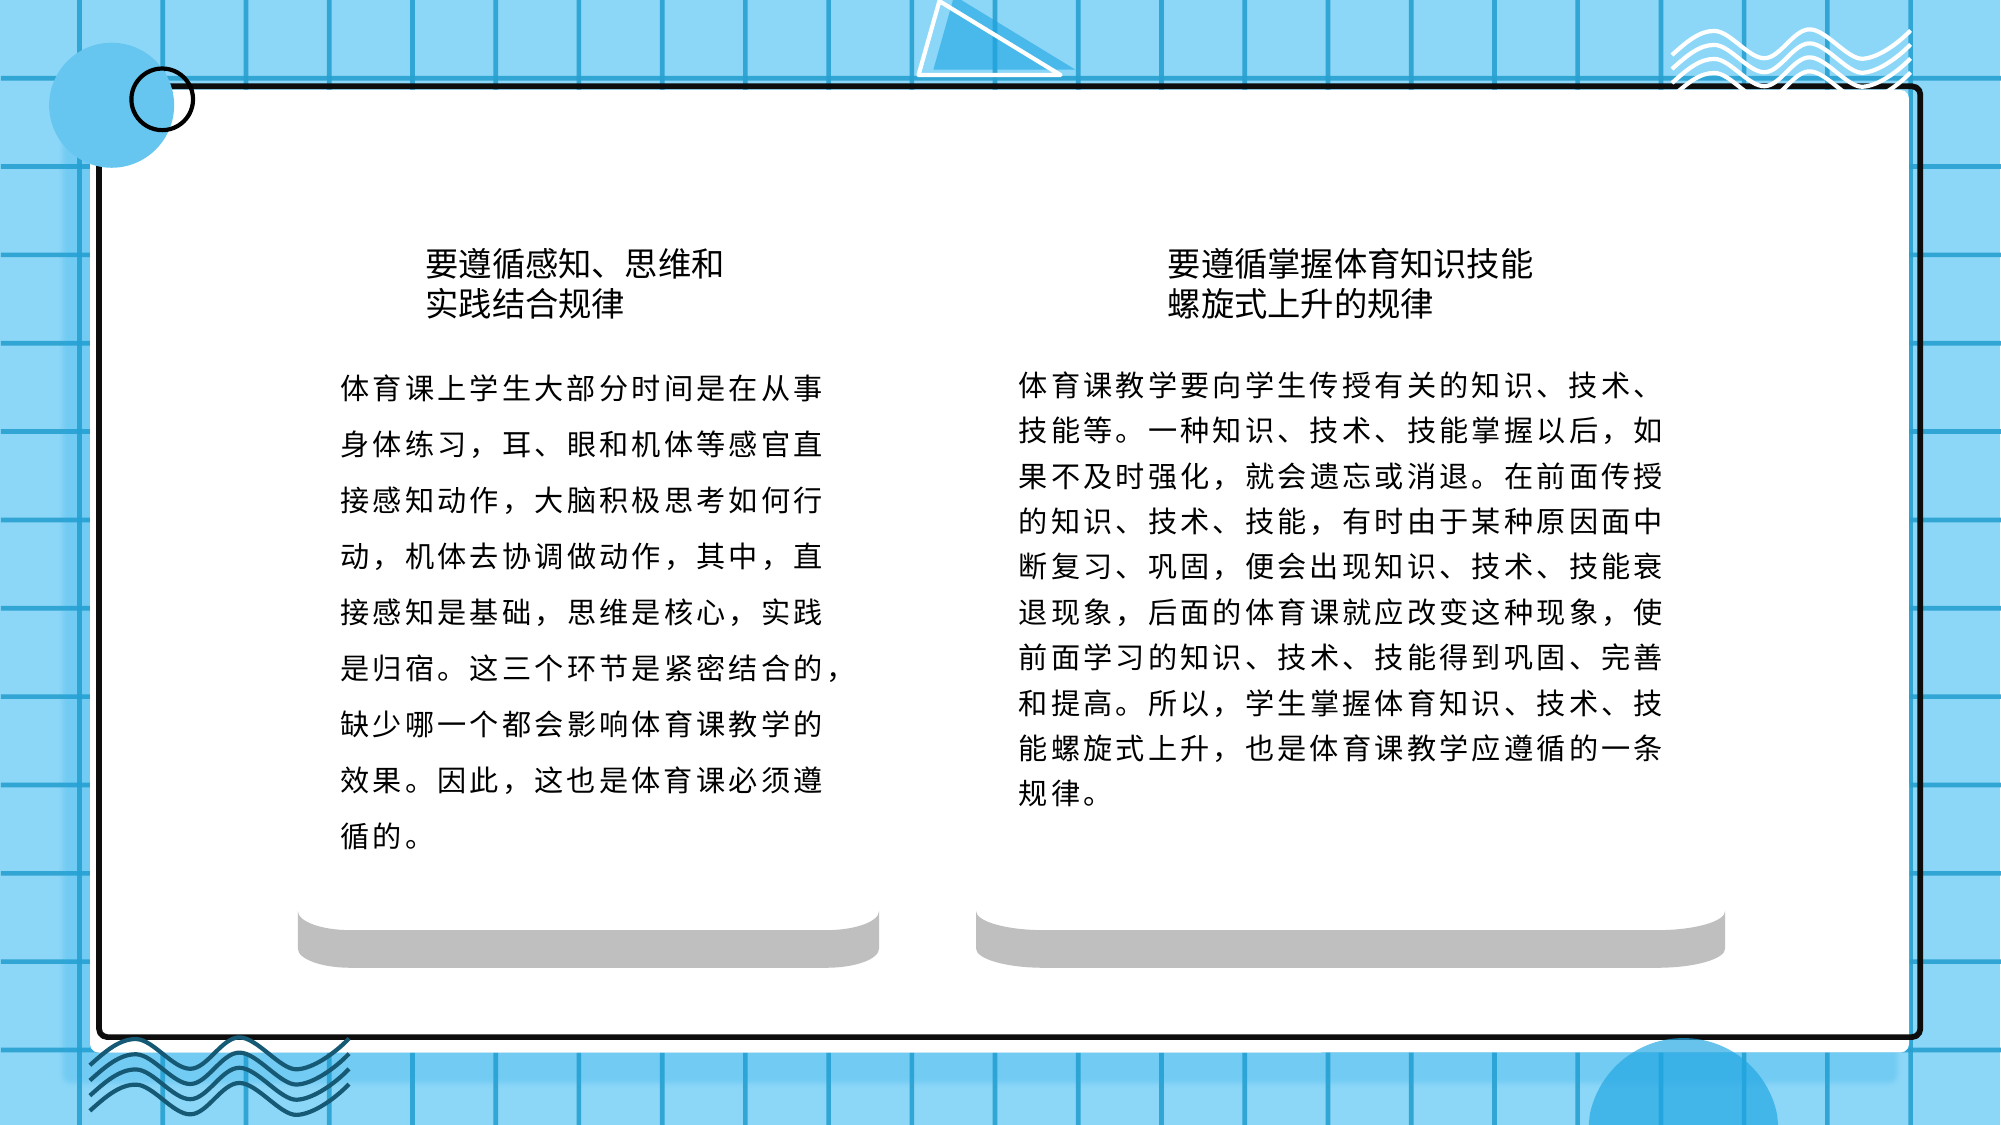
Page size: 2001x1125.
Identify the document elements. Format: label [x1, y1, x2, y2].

text_box [1003, 239, 1706, 599]
text_box [975, 181, 1726, 968]
text_box [325, 239, 850, 593]
text_box [297, 181, 880, 968]
